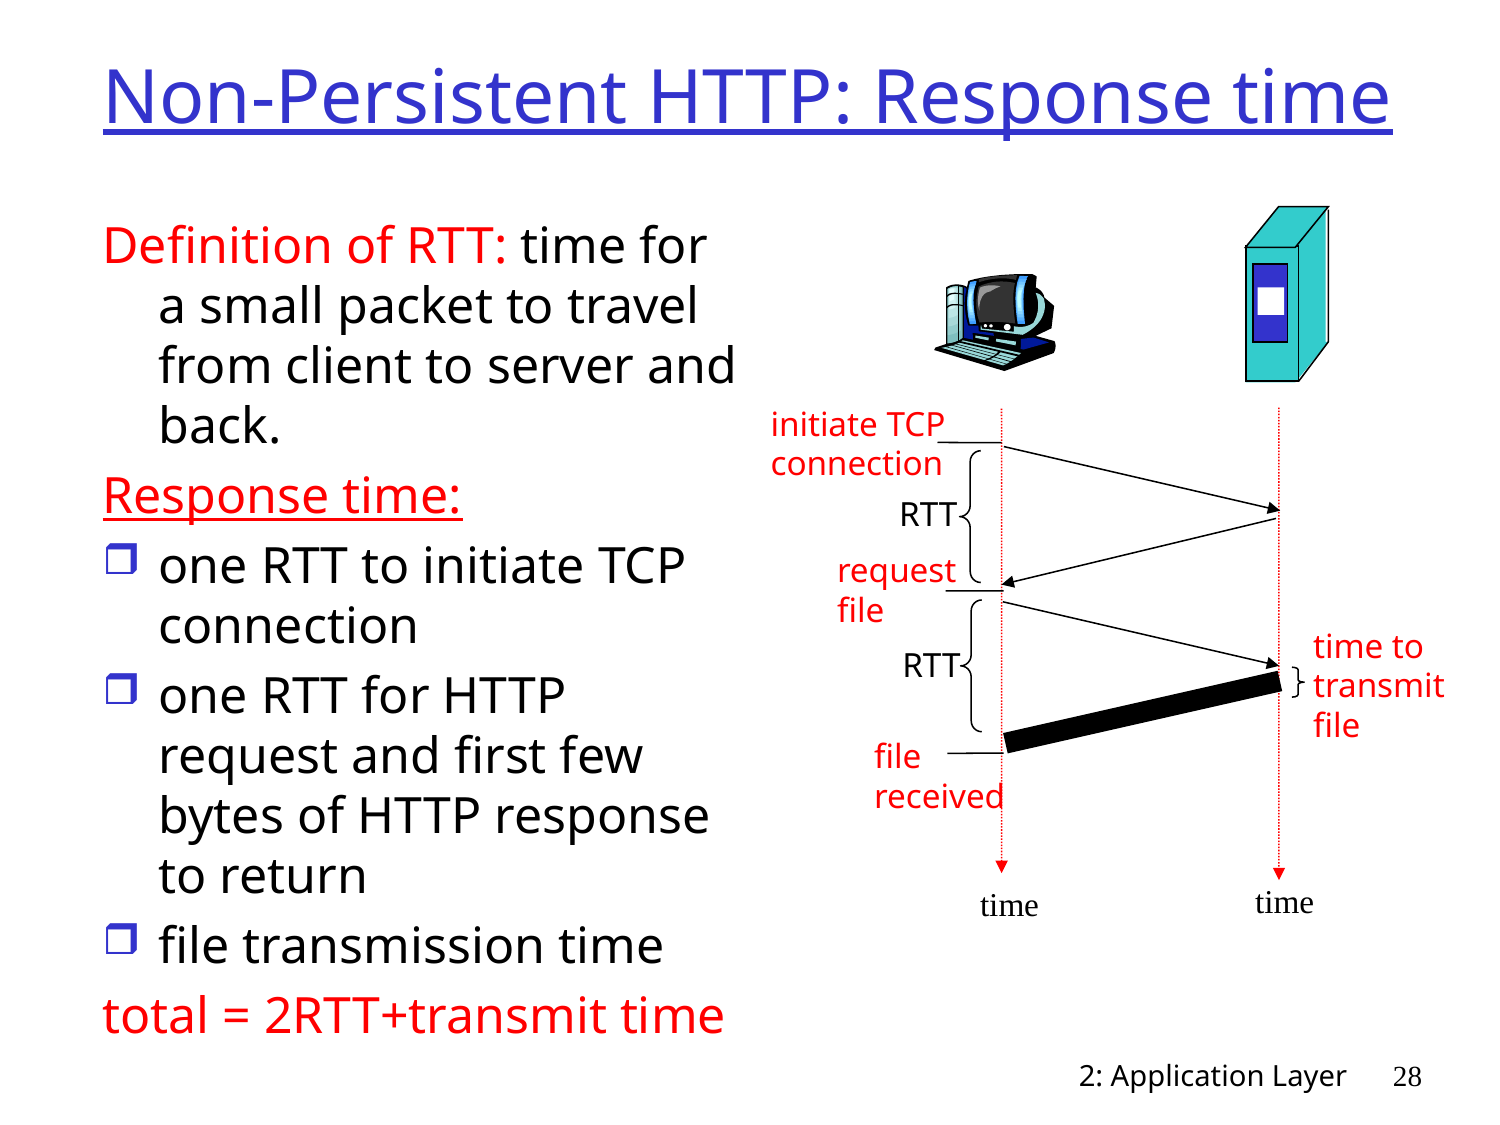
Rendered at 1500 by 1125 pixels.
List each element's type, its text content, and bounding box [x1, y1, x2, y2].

title Non-Persistent HTTP: Response time [87, 0, 1437, 188]
list Definition of RTT: time for a small packet to travel from client to server and back. Response time: one RTT to initiate TCP connection one RTT for HTTP request and first few bytes of HTTP response to return file transmission time total = 2RTT+transmit time [87, 206, 759, 970]
footer 2: Application Layer [887, 1049, 1362, 1125]
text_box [751, 206, 1471, 931]
slide_number 28 [1362, 1049, 1438, 1125]
